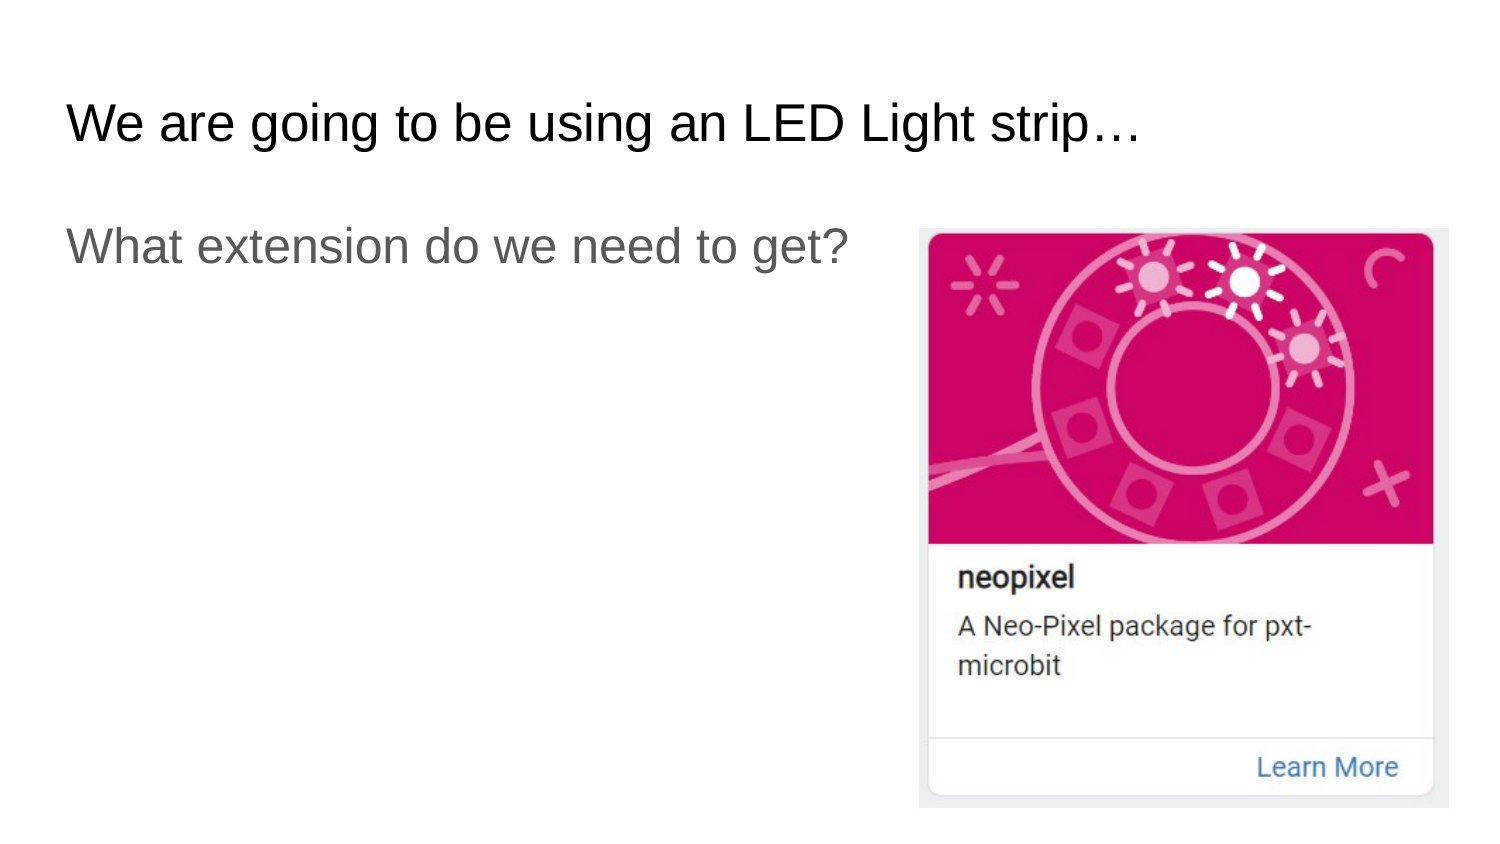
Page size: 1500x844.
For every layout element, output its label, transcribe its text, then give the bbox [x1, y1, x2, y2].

picture [918, 228, 1450, 808]
title We are going to be using an LED Light strip… [51, 72, 1449, 167]
list What extension do we need to get? [51, 189, 1449, 341]
